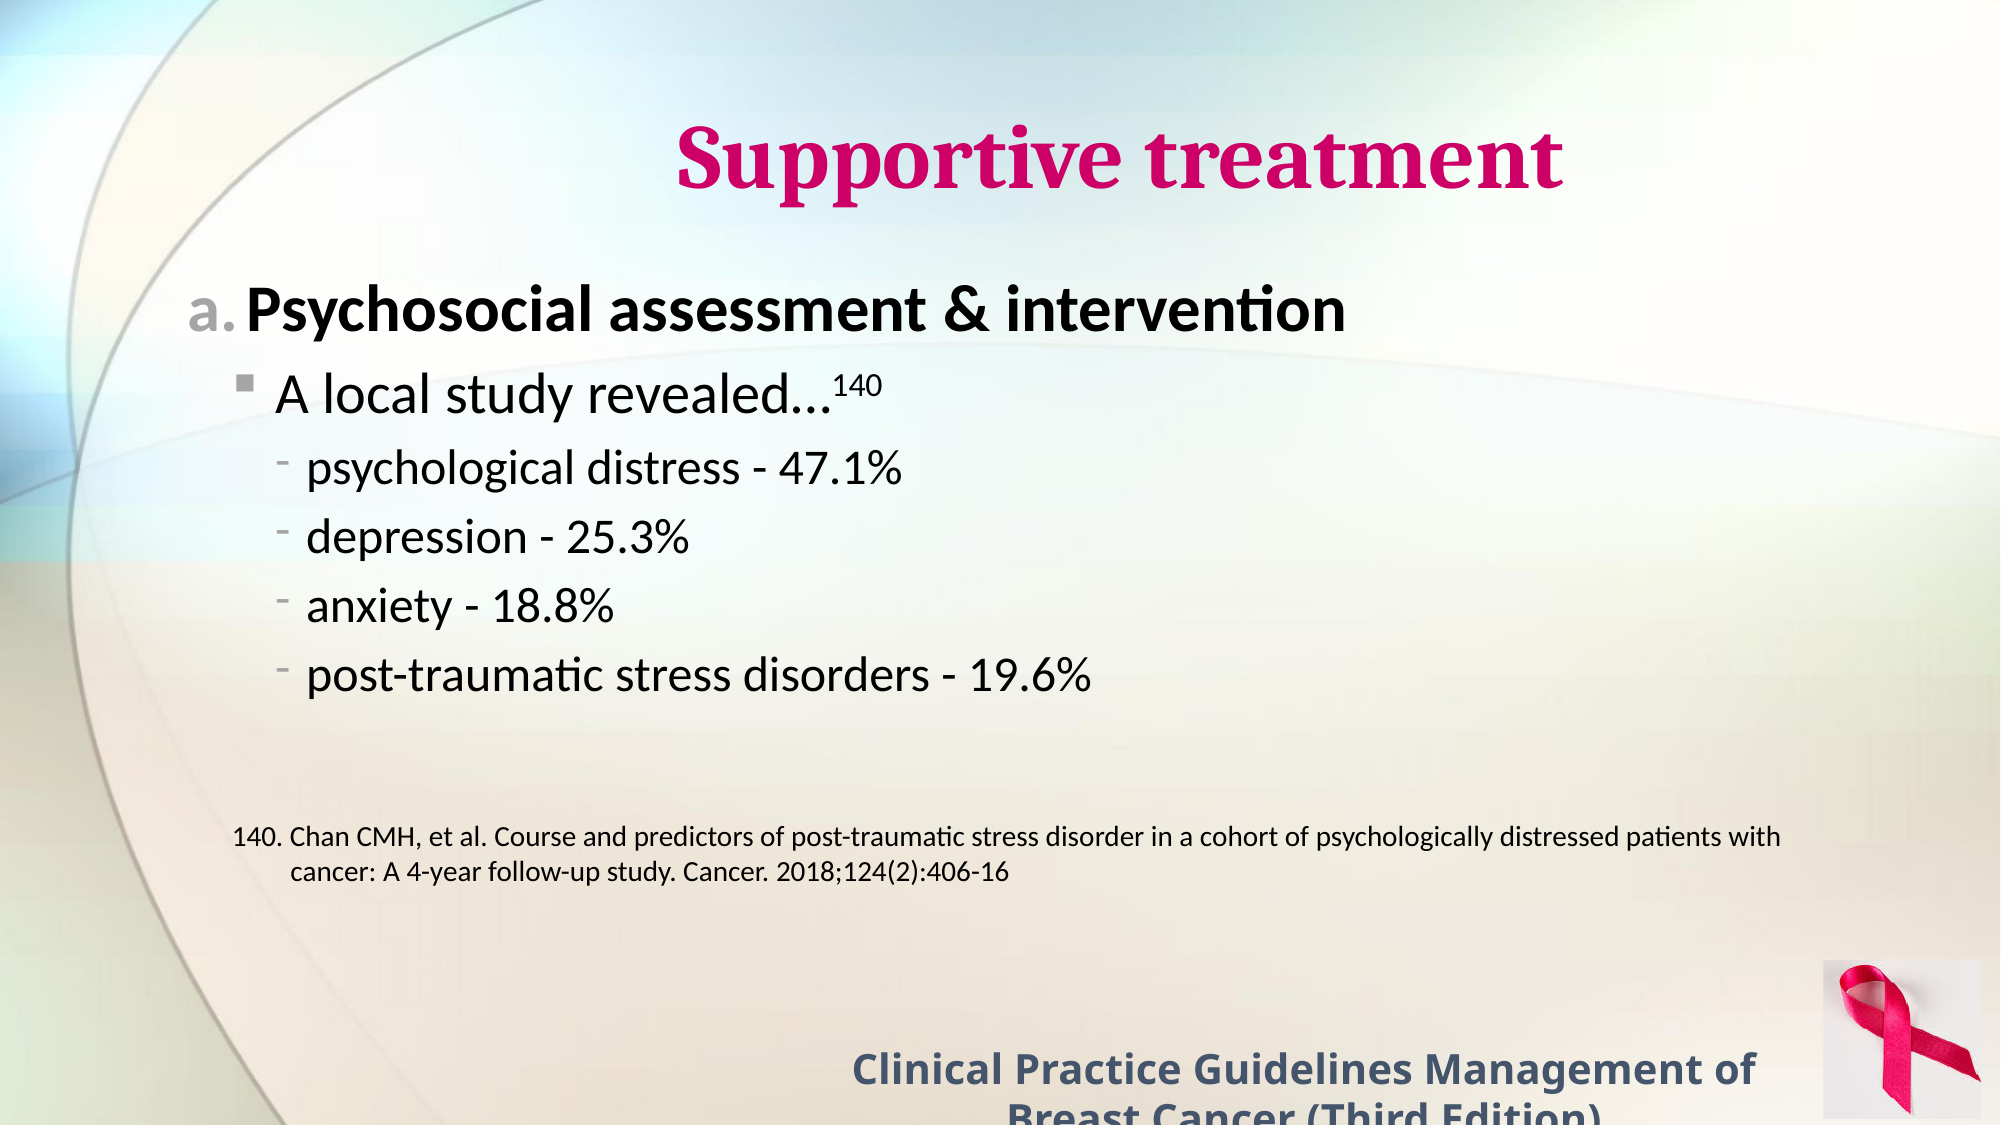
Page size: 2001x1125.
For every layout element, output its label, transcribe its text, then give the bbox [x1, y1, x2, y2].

list Psychosocial assessment & intervention A local study revealed…140 psychological distress - 47.1% depression - 25.3% anxiety - 18.8% post-traumatic stress disorders - 19.6% 140. Chan CMH, et al. Course and predictors of post-traumatic stress disorder in a cohort of psychologically distressed patients with cancer: A 4-year follow-up study. Cancer. 2018;124(2):406-16 [172, 266, 1826, 980]
title Supportive treatment [381, 43, 1863, 261]
slide_number 8 [1325, 1042, 1813, 1103]
text_box Clinical Practice Guidelines Management of Breast Cancer (Third Edition) [788, 1035, 1820, 1125]
picture [0, 0, 2001, 1125]
